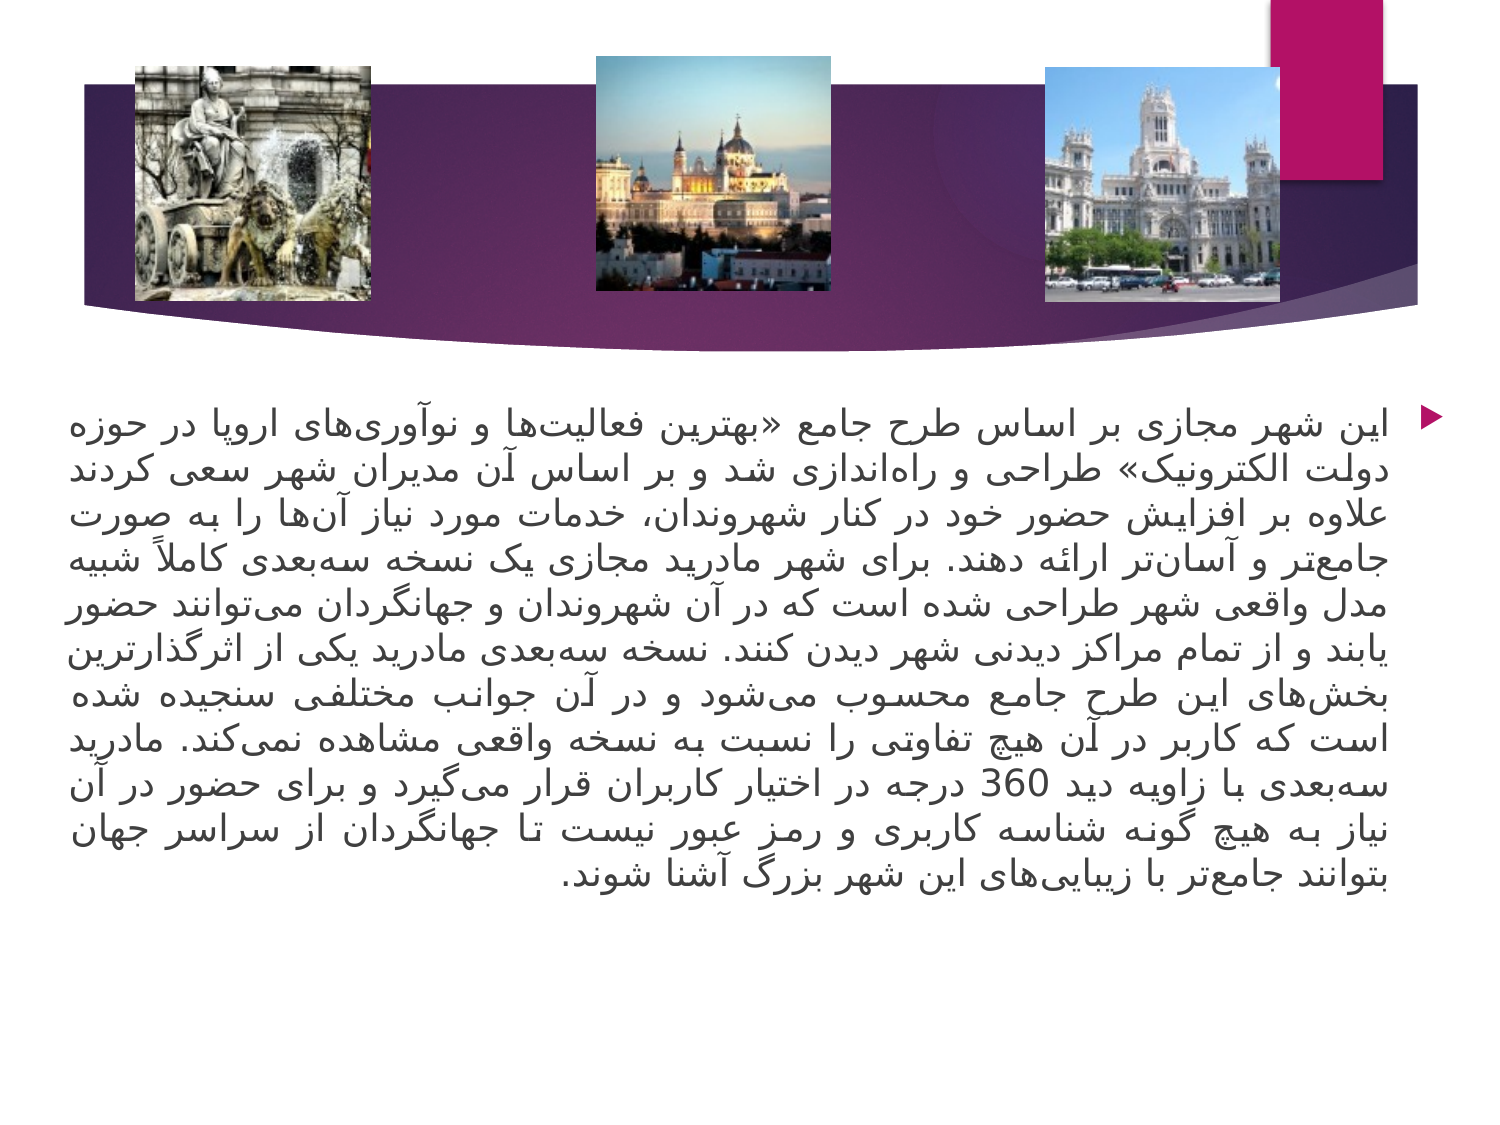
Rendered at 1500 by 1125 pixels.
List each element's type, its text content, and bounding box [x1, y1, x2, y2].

picture [1045, 67, 1280, 303]
picture [135, 66, 371, 301]
list این شهر مجازی بر اساس طرح جامع «بهترین فعالیت‌ها و نوآوری‌های اروپا در حوزه دولت الکترونیک» طراحی و راه‌اندازی شد و بر اساس آن مدیران شهر سعی کردند علاوه بر افزایش حضور خود در کنار شهروندان، خدمات مورد نیاز آن‌ها را به صورت جامع‌تر و آسان‌تر ارائه دهند. برای شهر مادرید مجازی یک نسخه سه‌بعدی کاملاً شبیه مدل واقعی شهر طراحی شده است که در آن شهروندان و جهانگردان می‌توانند حضور یابند و از تمام مراکز دیدنی شهر دیدن کنند. نسخه سه‌بعدی مادرید یکی از اثرگذارترین بخش‌های این طرح جامع محسوب می‌شود و در آن جوانب مختلفی سنجیده شده است که کاربر در آن هیچ تفاوتی را نسبت به نسخه واقعی مشاهده نمی‌کند. مادرید سه‌بعدی با زاویه دید 360 درجه در اختیار کاربران قرار می‌گیرد و برای حضور در آن نیاز به هیچ گونه شناسه کاربری و رمز عبور نیست تا جهانگردان از سراسر جهان بتوانند جامع‌تر با زیبایی‌های این شهر بزرگ آشنا شوند. [51, 391, 1462, 1125]
picture [596, 56, 832, 292]
